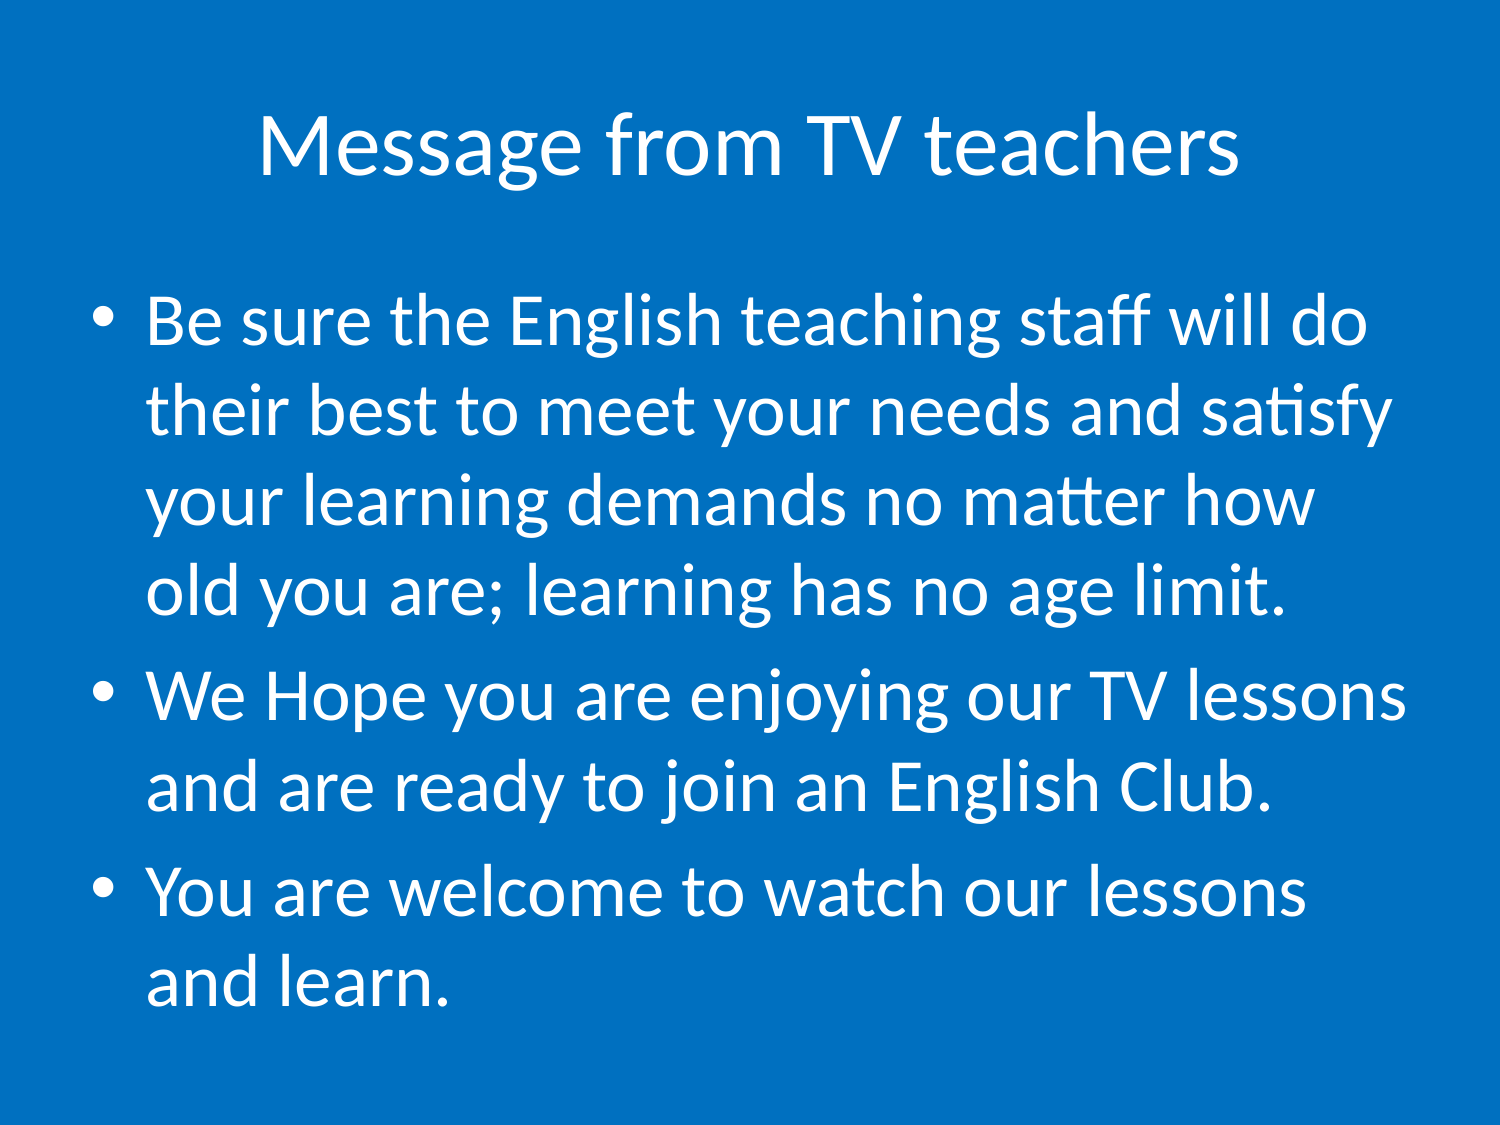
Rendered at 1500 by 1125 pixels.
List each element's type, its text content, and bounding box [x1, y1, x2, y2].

list Be sure the English teaching staff will do their best to meet your needs and satisfy your learning demands no matter how old you are; learning has no age limit. We Hope you are enjoying our TV lessons and are ready to join an English Club. You are welcome to watch our lessons and learn. [75, 262, 1425, 1075]
title Message from TV teachers [75, 45, 1425, 233]
